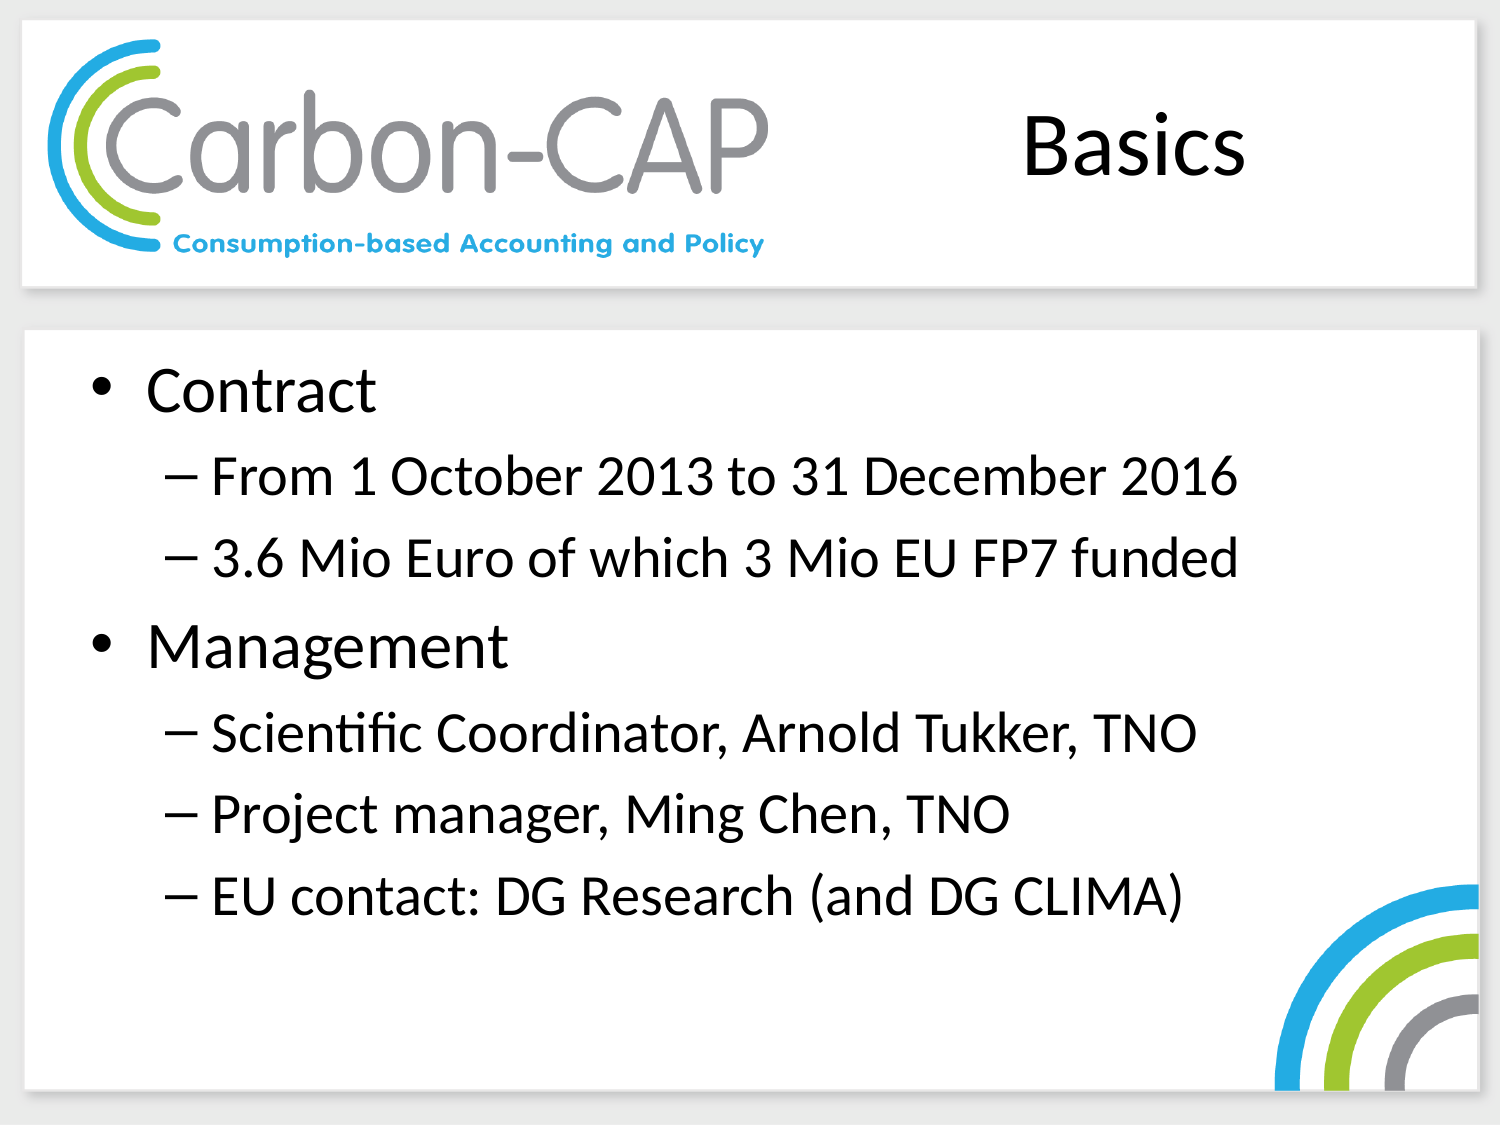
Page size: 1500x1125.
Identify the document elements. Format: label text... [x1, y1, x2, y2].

list Contract From 1 October 2013 to 31 December 2016 3.6 Mio Euro of which 3 Mio EU FP7 funded Management Scientific Coordinator, Arnold Tukker, TNO Project manager, Ming Chen, TNO EU contact: DG Research (and DG CLIMA) [75, 338, 1447, 1047]
title Basics [844, 45, 1425, 233]
picture [0, 0, 1500, 1125]
